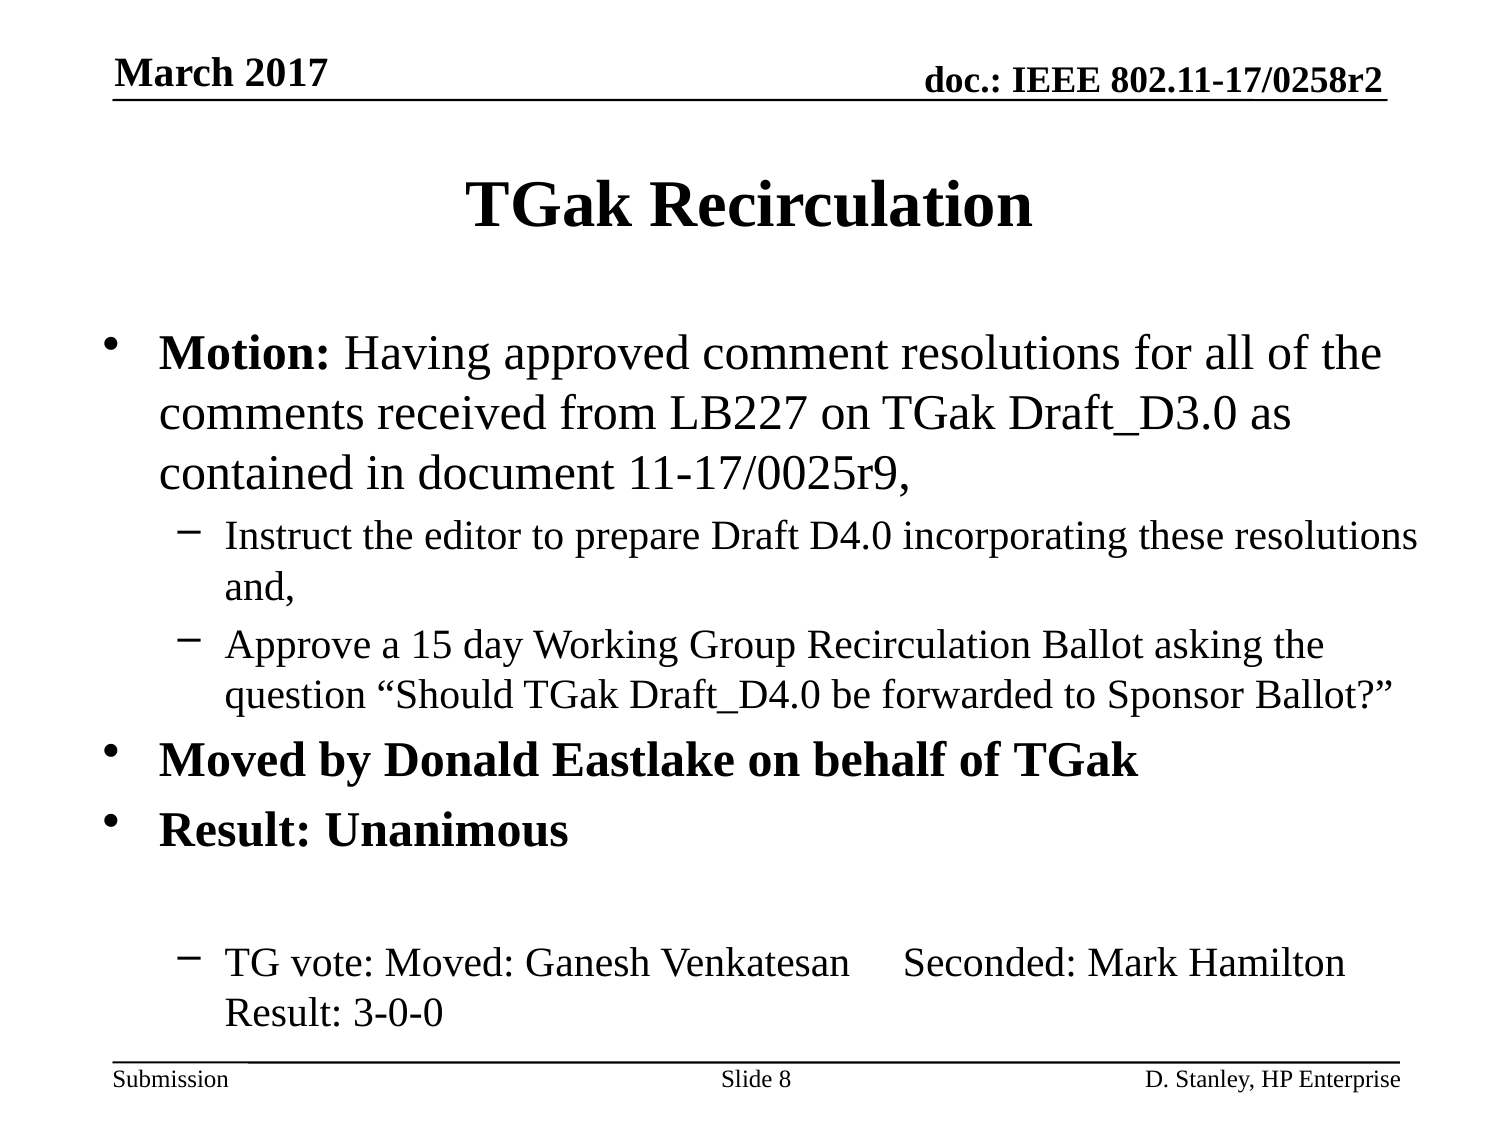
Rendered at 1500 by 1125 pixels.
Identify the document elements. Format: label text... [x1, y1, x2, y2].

list Motion: Having approved comment resolutions for all of the comments received from LB227 on TGak Draft_D3.0 as contained in document 11-17/0025r9, Instruct the editor to prepare Draft D4.0 incorporating these resolutions and, Approve a 15 day Working Group Recirculation Ballot asking the question “Should TGak Draft_D4.0 be forwarded to Sponsor Ballot?” Moved by Donald Eastlake on behalf of TGak Result: Unanimous TG vote: Moved: Ganesh Venkatesan Seconded: Mark Hamilton Result: 3-0-0 [87, 312, 1450, 1050]
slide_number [114, 49, 423, 95]
slide_number Slide 8 [712, 1061, 800, 1093]
title TGak Recirculation [112, 112, 1388, 288]
footer D. Stanley, HP Enterprise [878, 1061, 1402, 1093]
